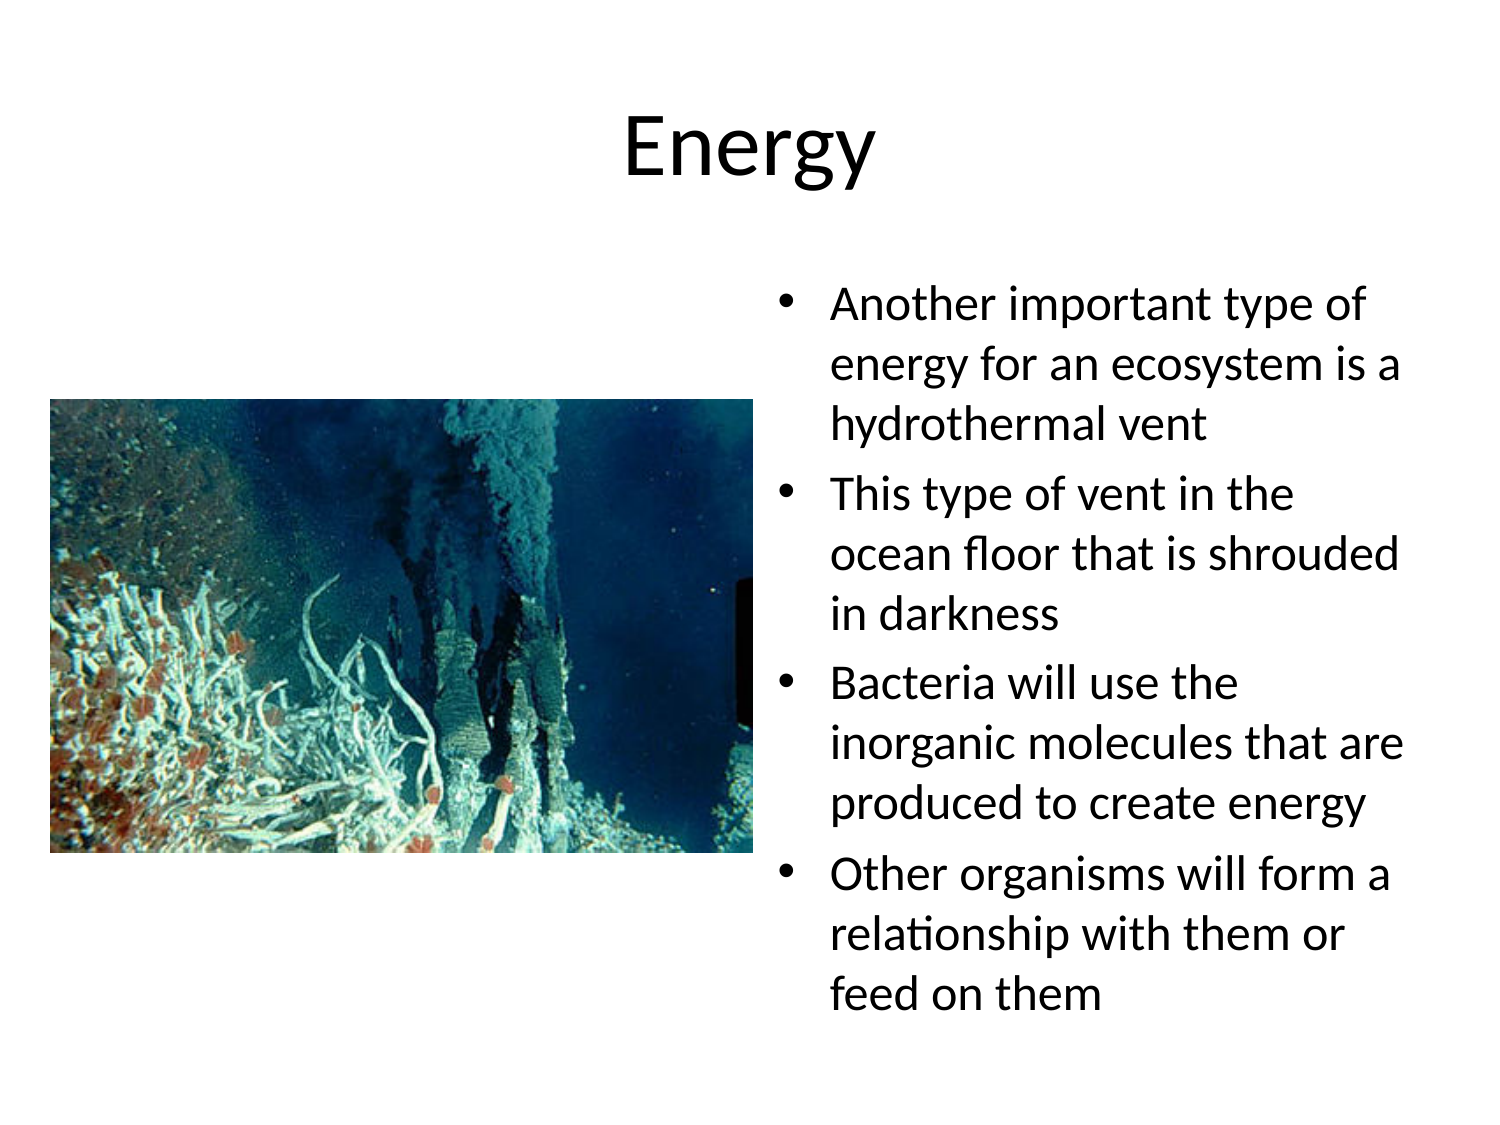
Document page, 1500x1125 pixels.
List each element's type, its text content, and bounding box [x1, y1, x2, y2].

picture [191, 399, 206, 406]
picture [559, 427, 568, 432]
list Another important type of energy for an ecosystem is a hydrothermal vent This type of vent in the ocean floor that is shrouded in darkness Bacteria will use the inorganic molecules that are produced to create energy Other organisms will form a relationship with them or feed on them [762, 262, 1425, 1088]
picture [49, 399, 753, 854]
title Energy [75, 45, 1425, 233]
